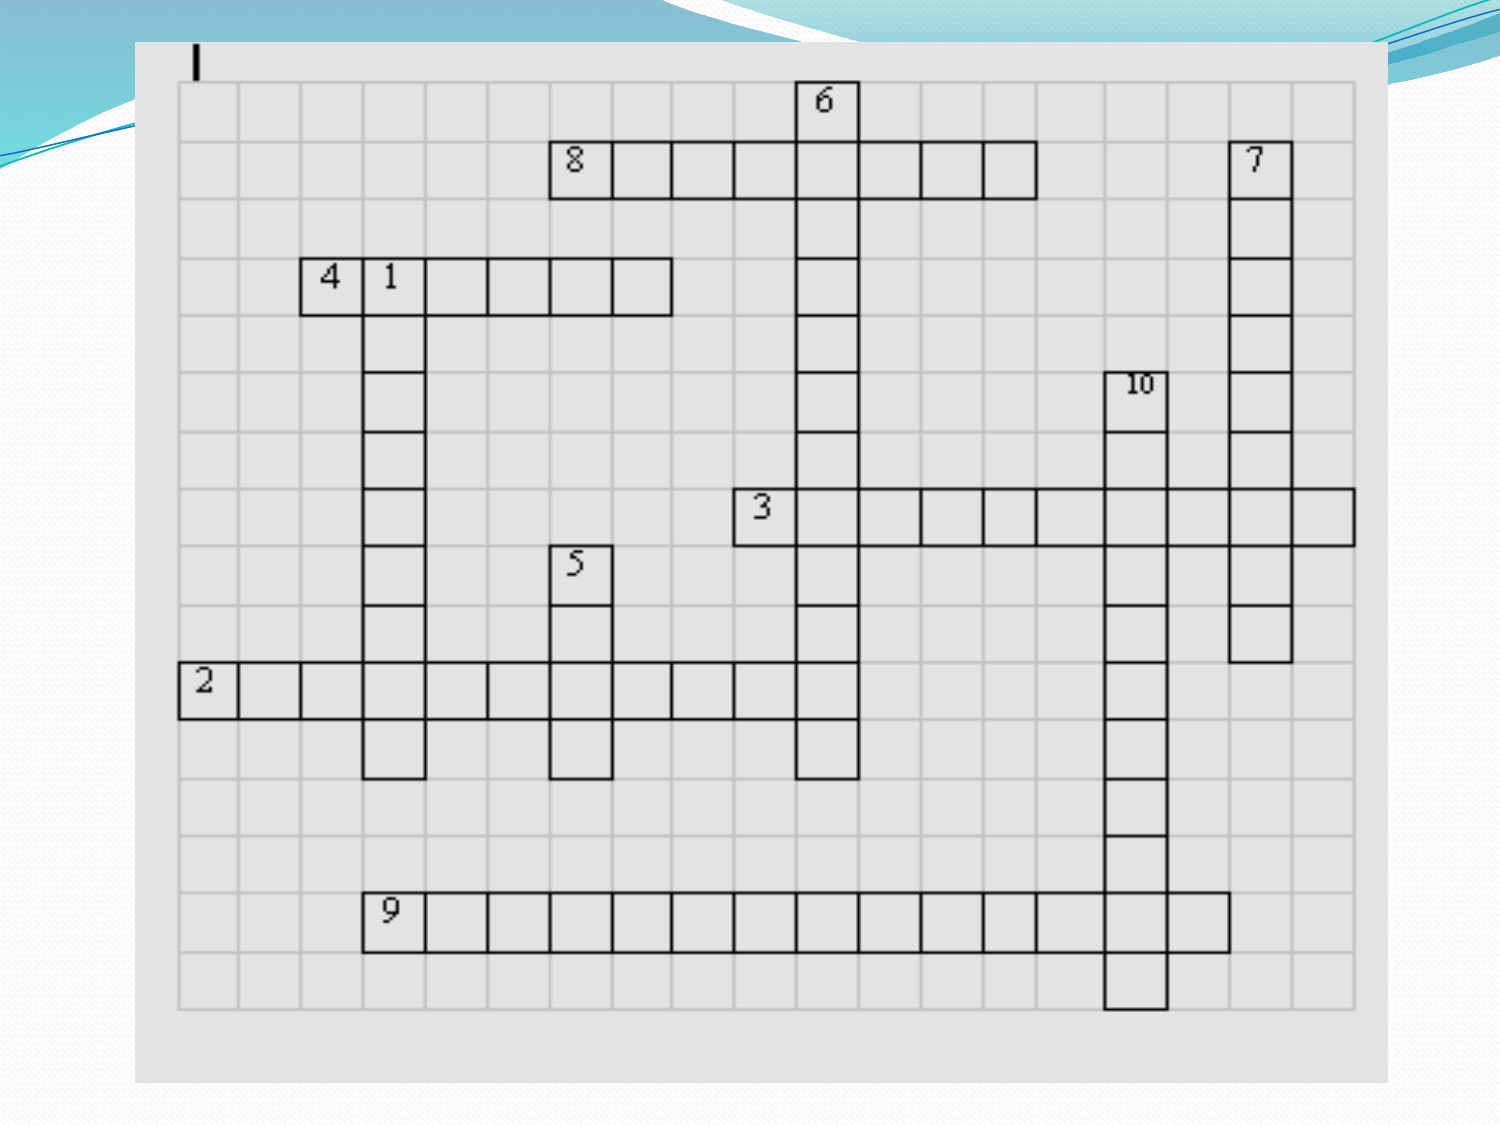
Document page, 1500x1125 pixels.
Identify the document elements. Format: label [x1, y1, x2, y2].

picture [135, 42, 1388, 1083]
